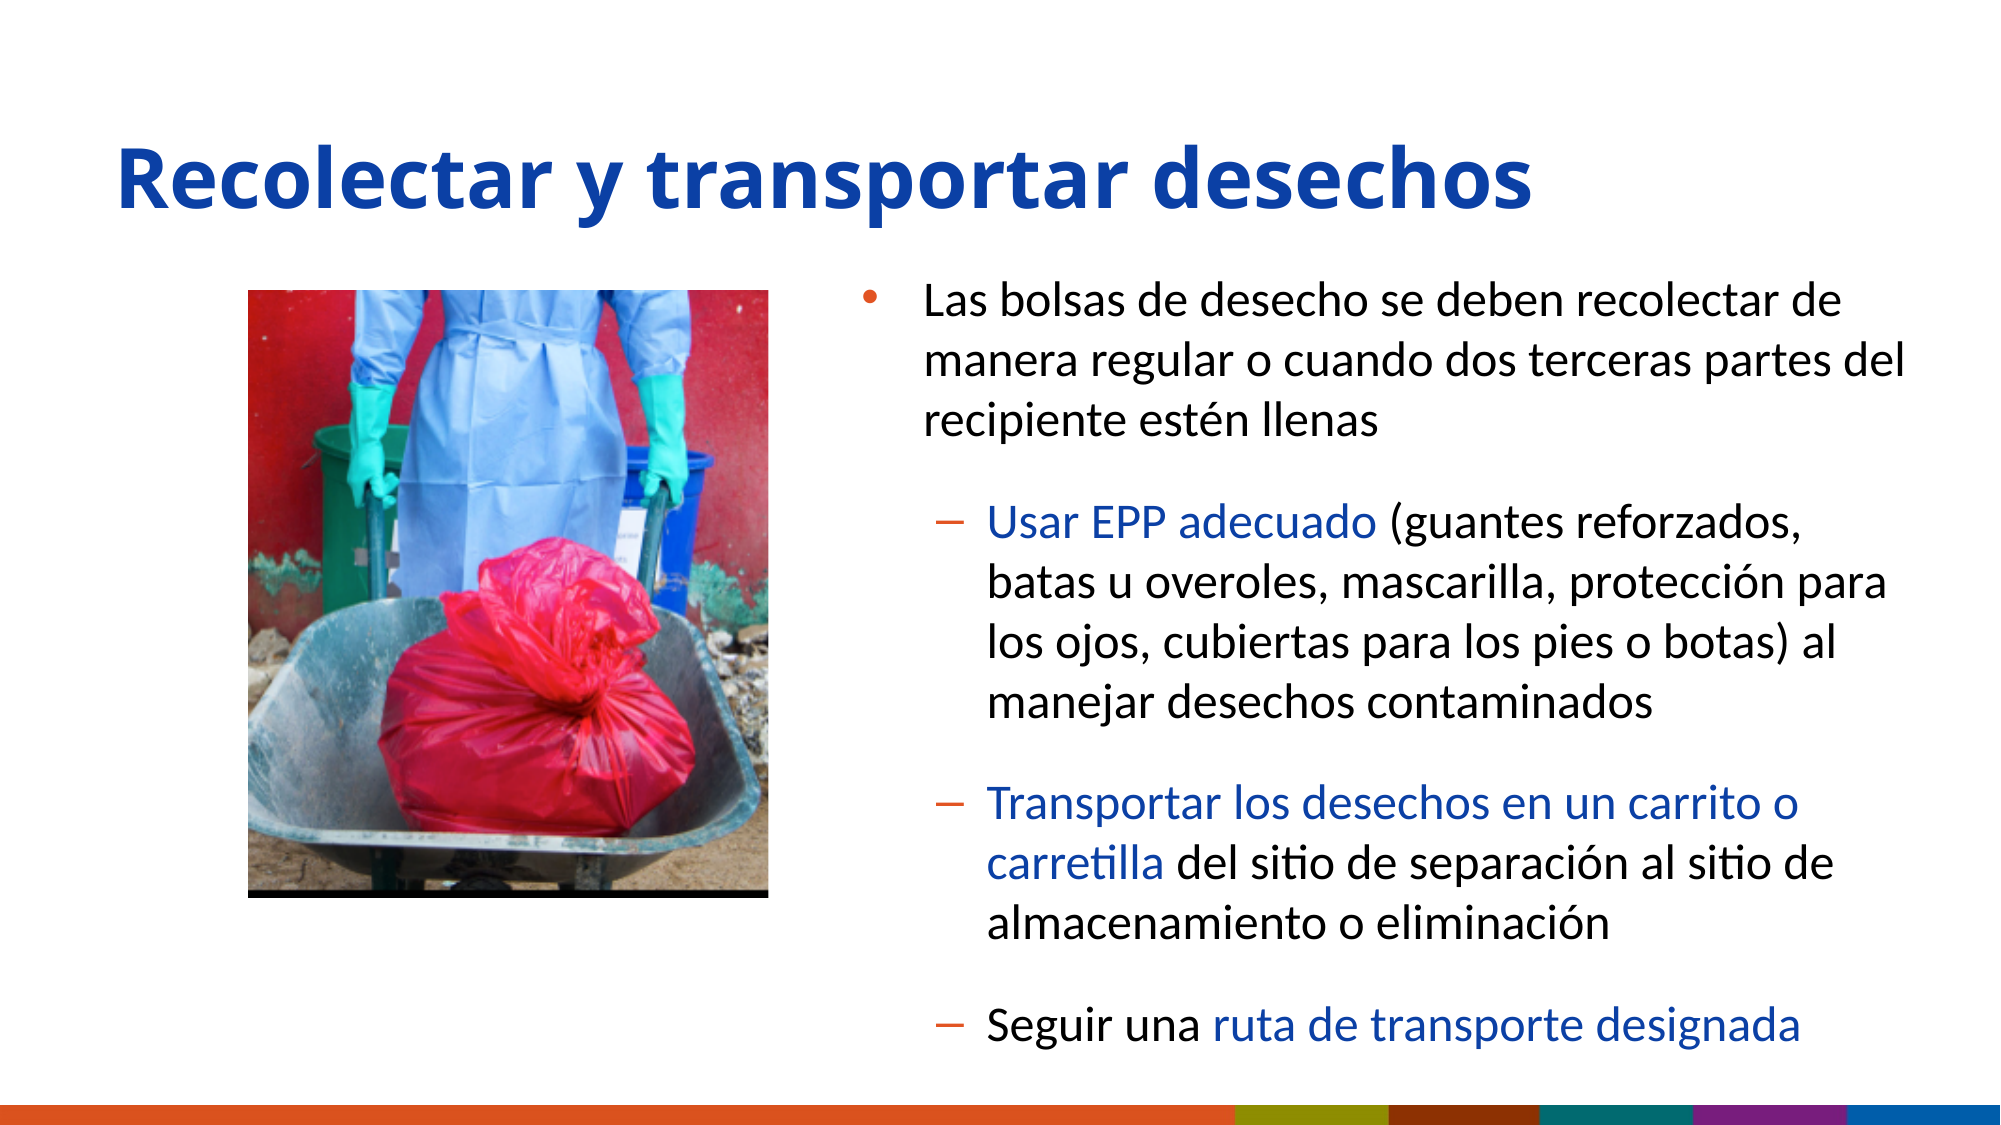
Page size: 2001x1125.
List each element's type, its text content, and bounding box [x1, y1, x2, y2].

list Las bolsas de desecho se deben recolectar de manera regular o cuando dos terceras partes del recipiente estén llenas Usar EPP adecuado (guantes reforzados, batas u overoles, mascarilla, protección para los ojos, cubiertas para los pies o botas) al manejar desechos contaminados Transportar los desechos en un carrito o carretilla del sitio de separación al sitio de almacenamiento o eliminación Seguir una ruta de transporte designada [846, 259, 1927, 1080]
picture [247, 289, 769, 898]
picture [0, 1105, 2000, 1125]
title Recolectar y transportar desechos [99, 45, 1900, 233]
